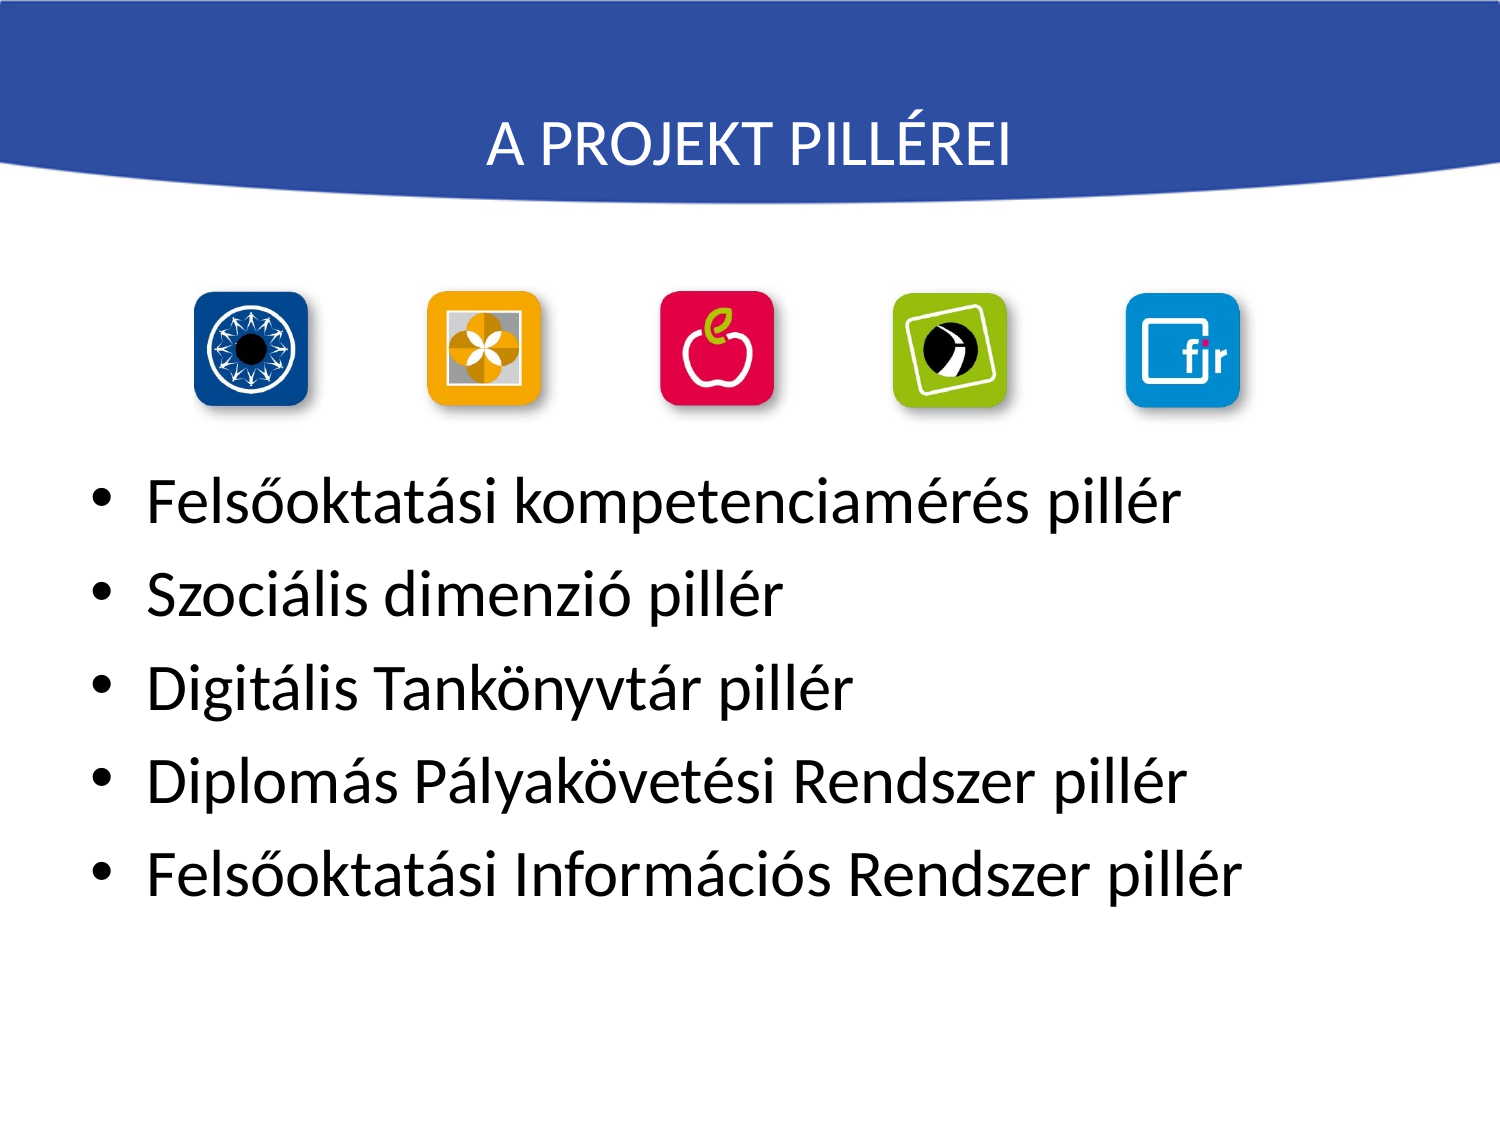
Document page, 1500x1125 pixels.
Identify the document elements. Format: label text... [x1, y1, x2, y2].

picture [0, 0, 1500, 1125]
title A PROJEKT PILLÉREI [75, 45, 1425, 233]
list Felsőoktatási kompetenciamérés pillér Szociális dimenzió pillér Digitális Tankönyvtár pillér Diplomás Pályakövetési Rendszer pillér Felsőoktatási Információs Rendszer pillér [75, 262, 1425, 1005]
